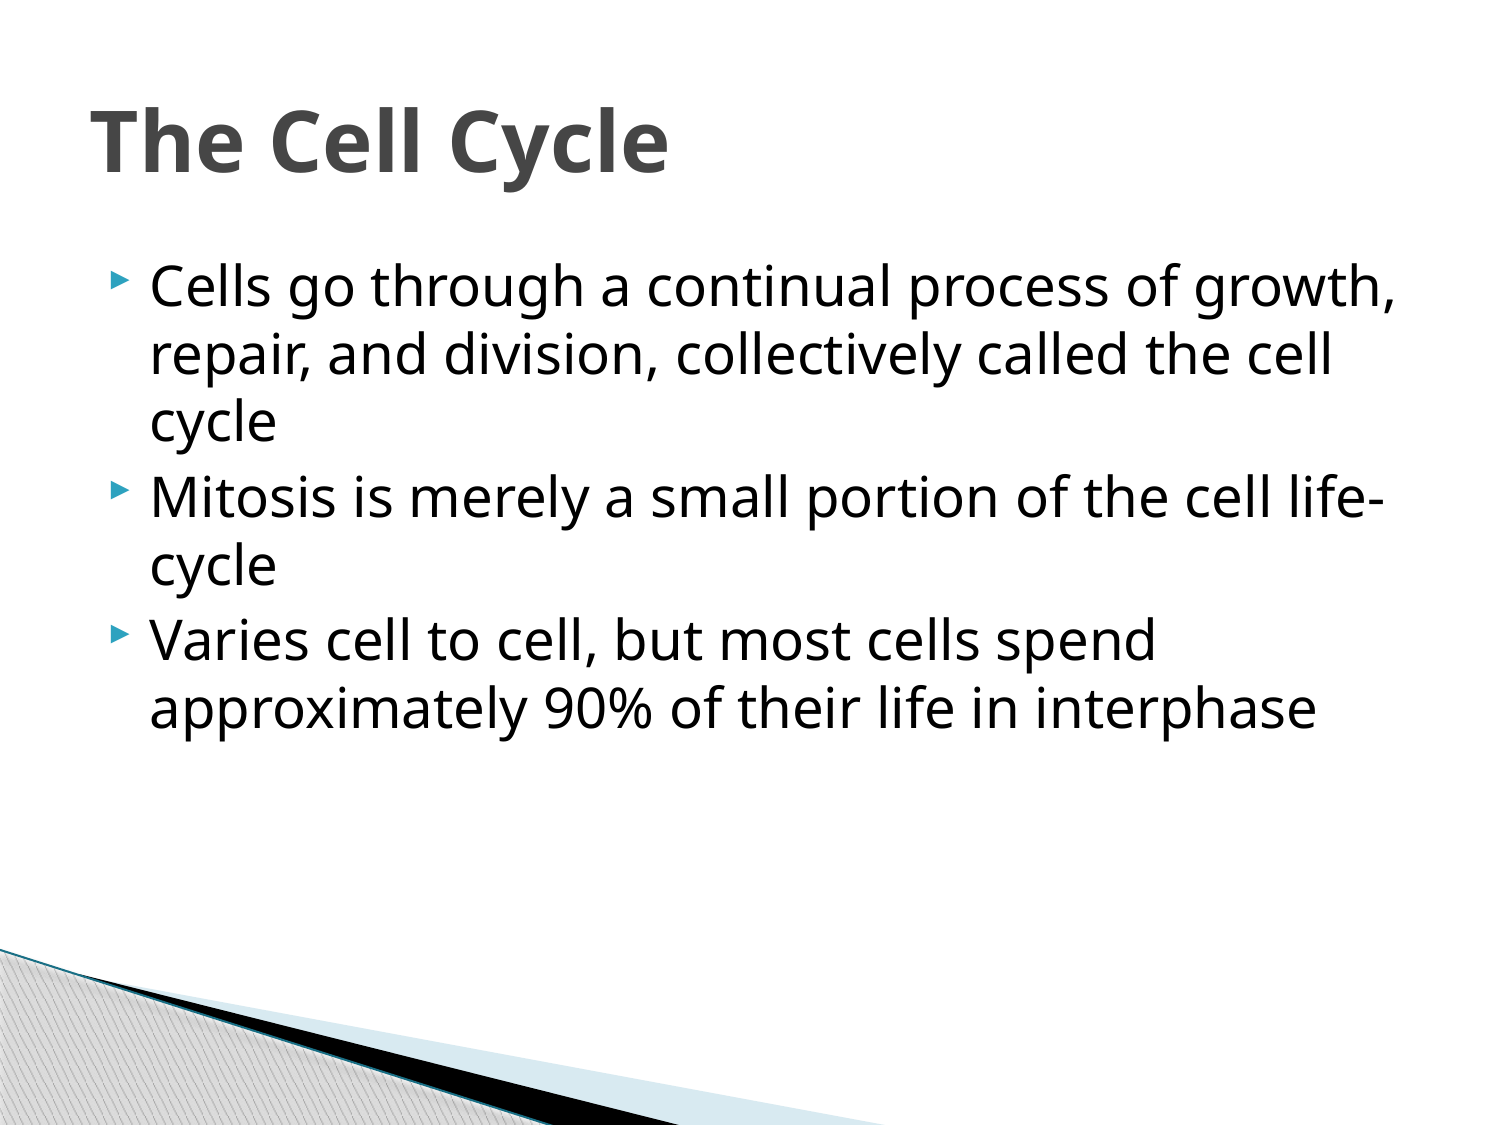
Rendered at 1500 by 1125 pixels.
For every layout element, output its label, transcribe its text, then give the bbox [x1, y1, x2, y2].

list Cells go through a continual process of growth, repair, and division, collectively called the cell cycle Mitosis is merely a small portion of the cell life-cycle Varies cell to cell, but most cells spend approximately 90% of their life in interphase [75, 243, 1425, 986]
title The Cell Cycle [75, 45, 1425, 233]
